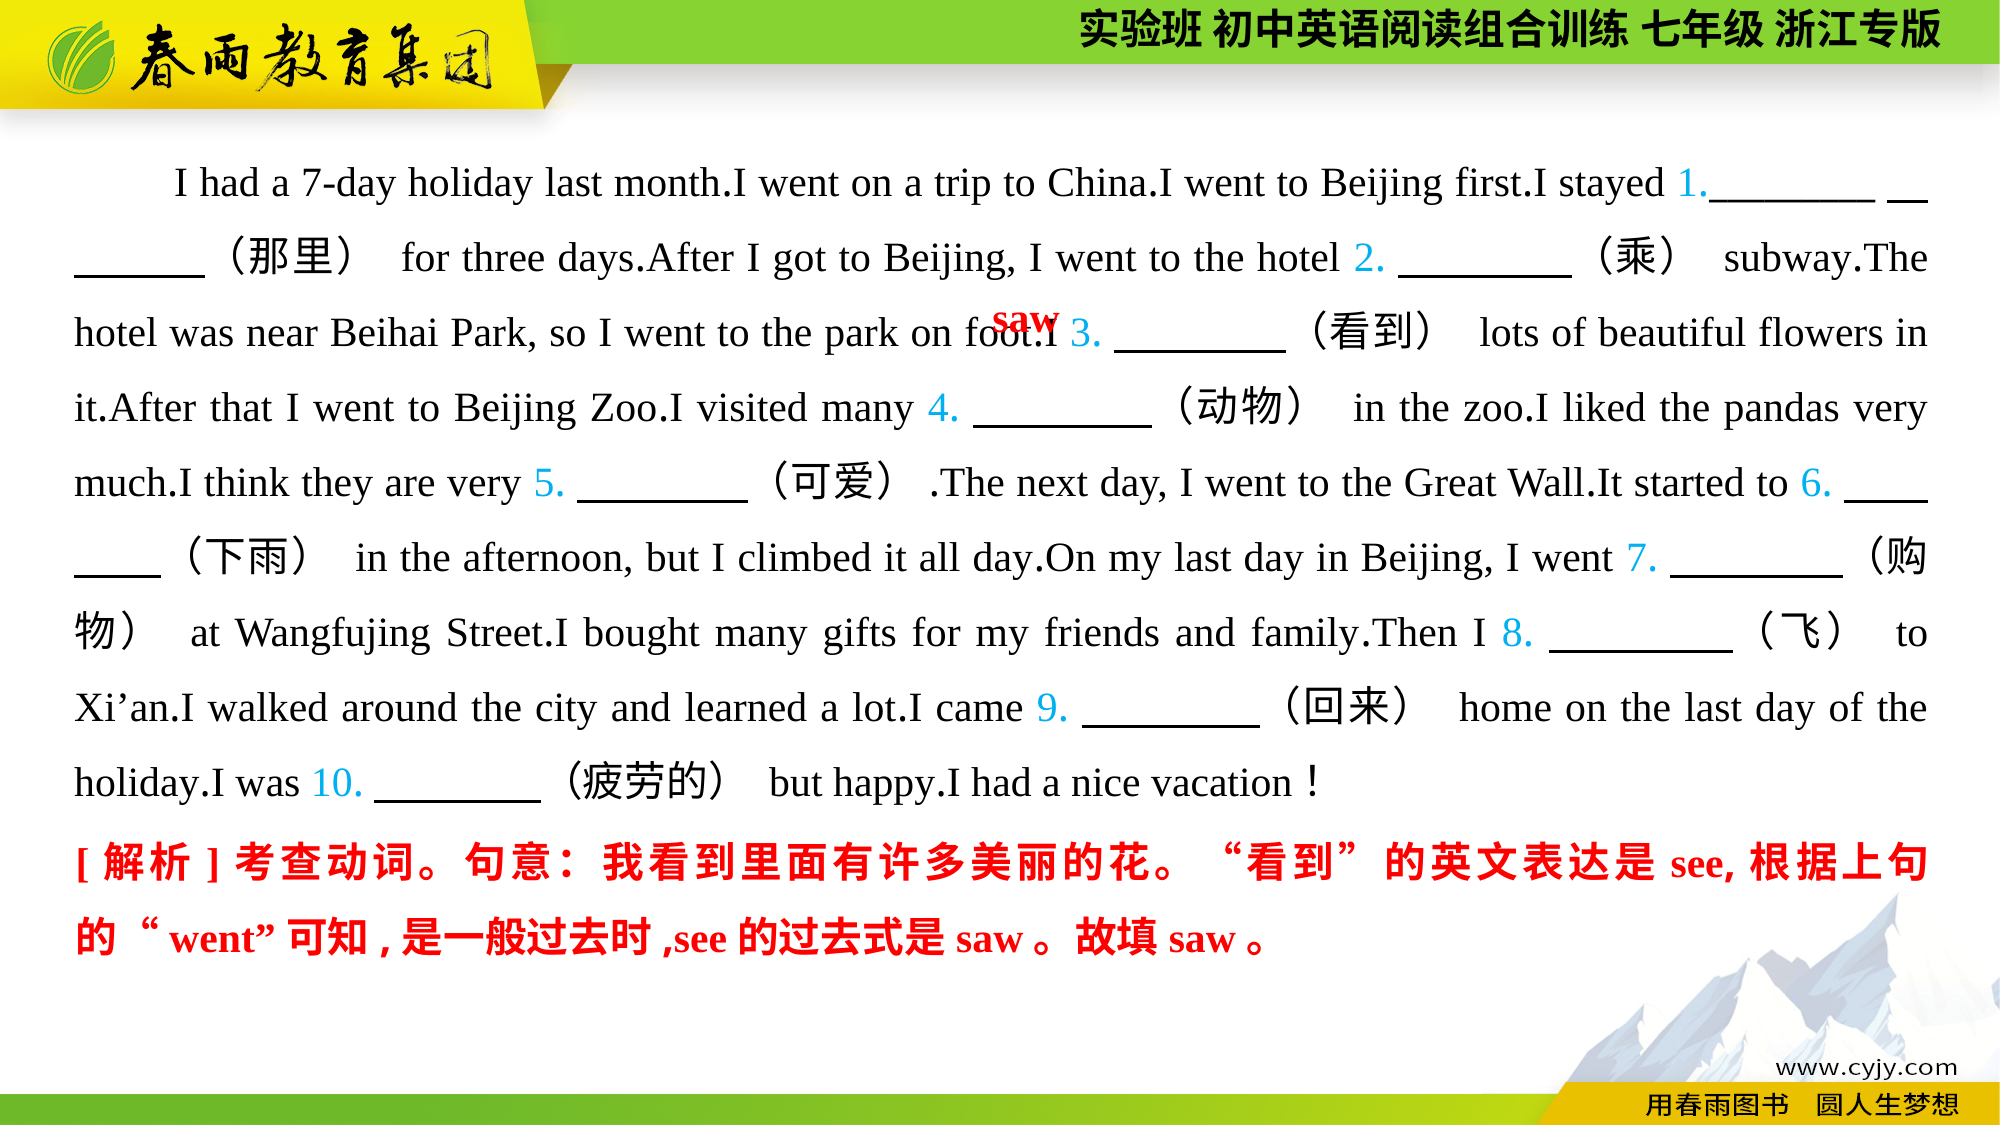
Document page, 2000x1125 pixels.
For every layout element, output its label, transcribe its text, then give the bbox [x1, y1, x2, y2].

text_box saw [977, 283, 1096, 349]
picture [0, 0, 2000, 1125]
text_box [解析]考查动词。句意：我看到里面有许多美丽的花。“看到”的英文表达是see,根据上句的“went”可知,是一般过去时,see的过去式是saw。故填saw。 [60, 803, 1945, 969]
list I had a 7-day holiday last month.I went on a trip to China.I went to Beijing first.I stayed 1._________ （那里） for three days.After I got to Beijing, I went to the hotel 2. （乘） subway.The hotel was near Beihai Park, so I went to the park on foot.I 3. （看到） lots of beautiful flowers in it.After that I went to Beijing Zoo.I visited many 4. （动物） in the zoo.I liked the pandas very much.I think they are very 5. （可爱）.The next day, I went to the Great Wall.It started to 6. （下雨） in the afternoon, but I climbed it all day.On my last day in Beijing, I went 7. （购物） at Wangfujing Street.I bought many gifts for my friends and family.Then I 8. （飞） to Xi’an.I walked around the city and learned a lot.I came 9. （回来） home on the last day of the holiday.I was 10. （疲劳的） but happy.I had a nice vacation！ [59, 122, 1944, 810]
